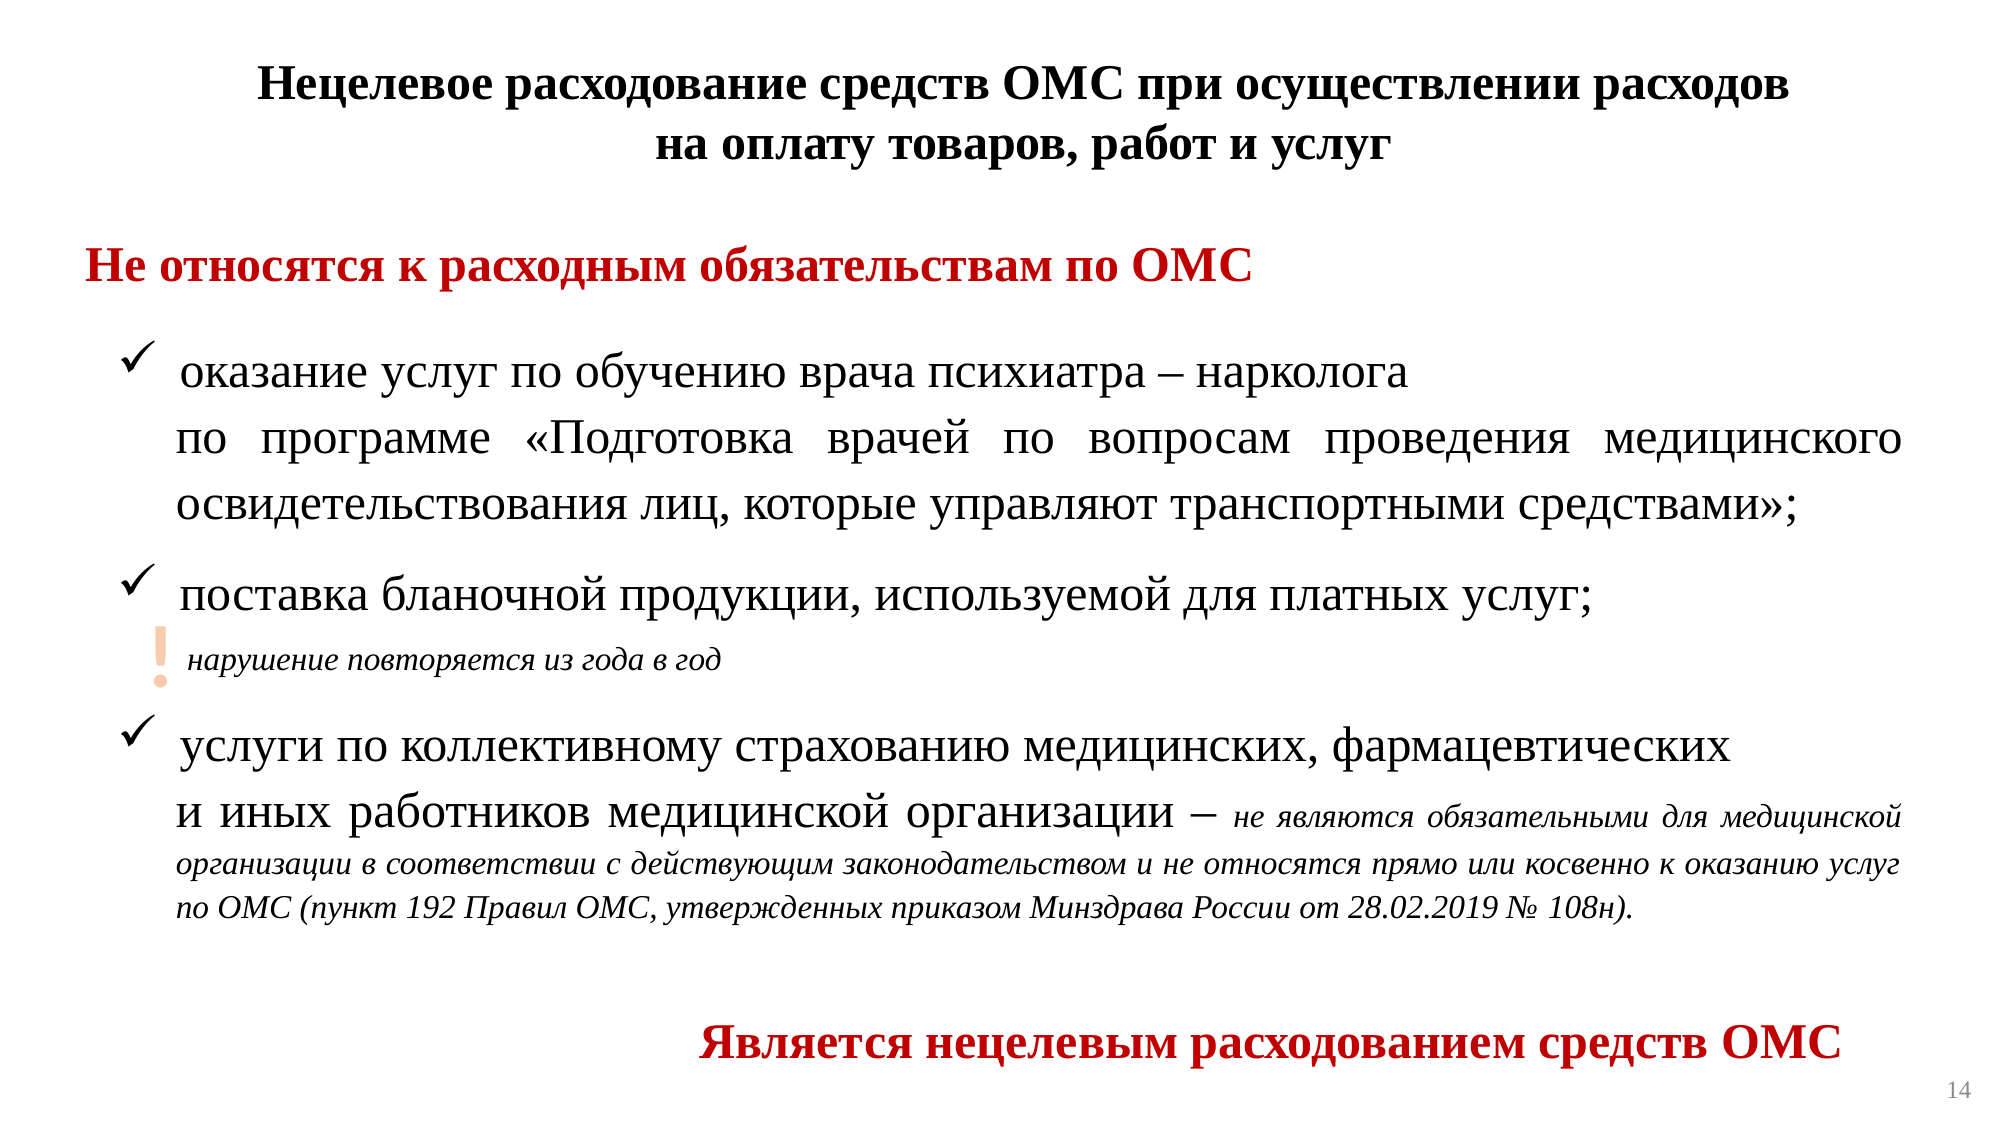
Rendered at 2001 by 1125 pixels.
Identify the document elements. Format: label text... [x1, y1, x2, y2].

text_box Является нецелевым расходованием средств ОМС [684, 1000, 1898, 1076]
text_box оказание услуг по обучению врача психиатра – нарколога по программе «Подготовка врачей по вопросам проведения медицинского освидетельствования лиц, которые управляют транспортными средствами»; поставка бланочной продукции, используемой для платных услуг; нарушение повторяется из года в год услуги по коллективному страхованию медицинских, фармацевтических и иных работников медицинской организации – не являются обязательными для медицинской организации в соответствии с действующим законодательством и не относятся прямо или косвенно к оказанию услуг по ОМС (пункт 192 Правил ОМС, утвержденных приказом Минздрава России от 28.02.2019 № 108н). [102, 323, 1918, 933]
slide_number 14 [1519, 1058, 1987, 1119]
text_box Нецелевое расходование средств ОМС при осуществлении расходов на оплату товаров, работ и услуг [242, 42, 1819, 178]
text_box ! [122, 588, 199, 716]
text_box Не относятся к расходным обязательствам по ОМС [71, 224, 1929, 299]
